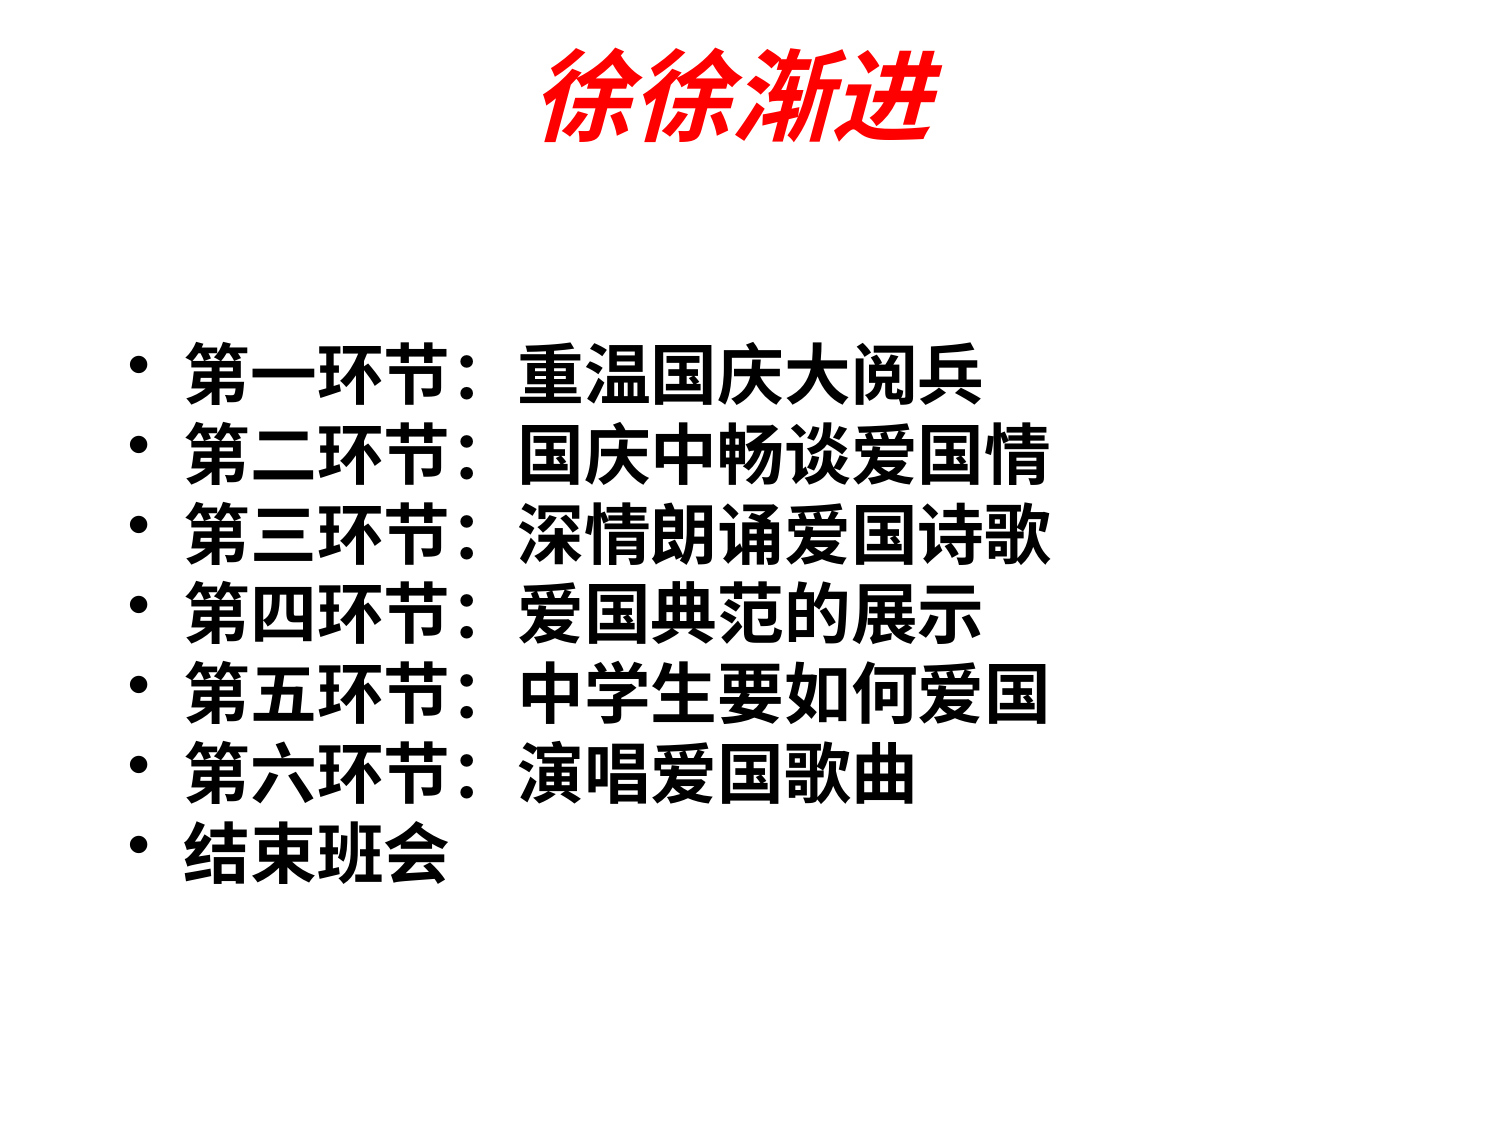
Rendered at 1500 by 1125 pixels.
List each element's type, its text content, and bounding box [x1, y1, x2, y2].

title 徐徐渐进 [93, 0, 1370, 188]
list 第一环节：重温国庆大阅兵 第二环节：国庆中畅谈爱国情 第三环节：深情朗诵爱国诗歌 第四环节：爱国典范的展示 第五环节：中学生要如何爱国 第六环节：演唱爱国歌曲 结束班会 [111, 324, 1388, 1001]
